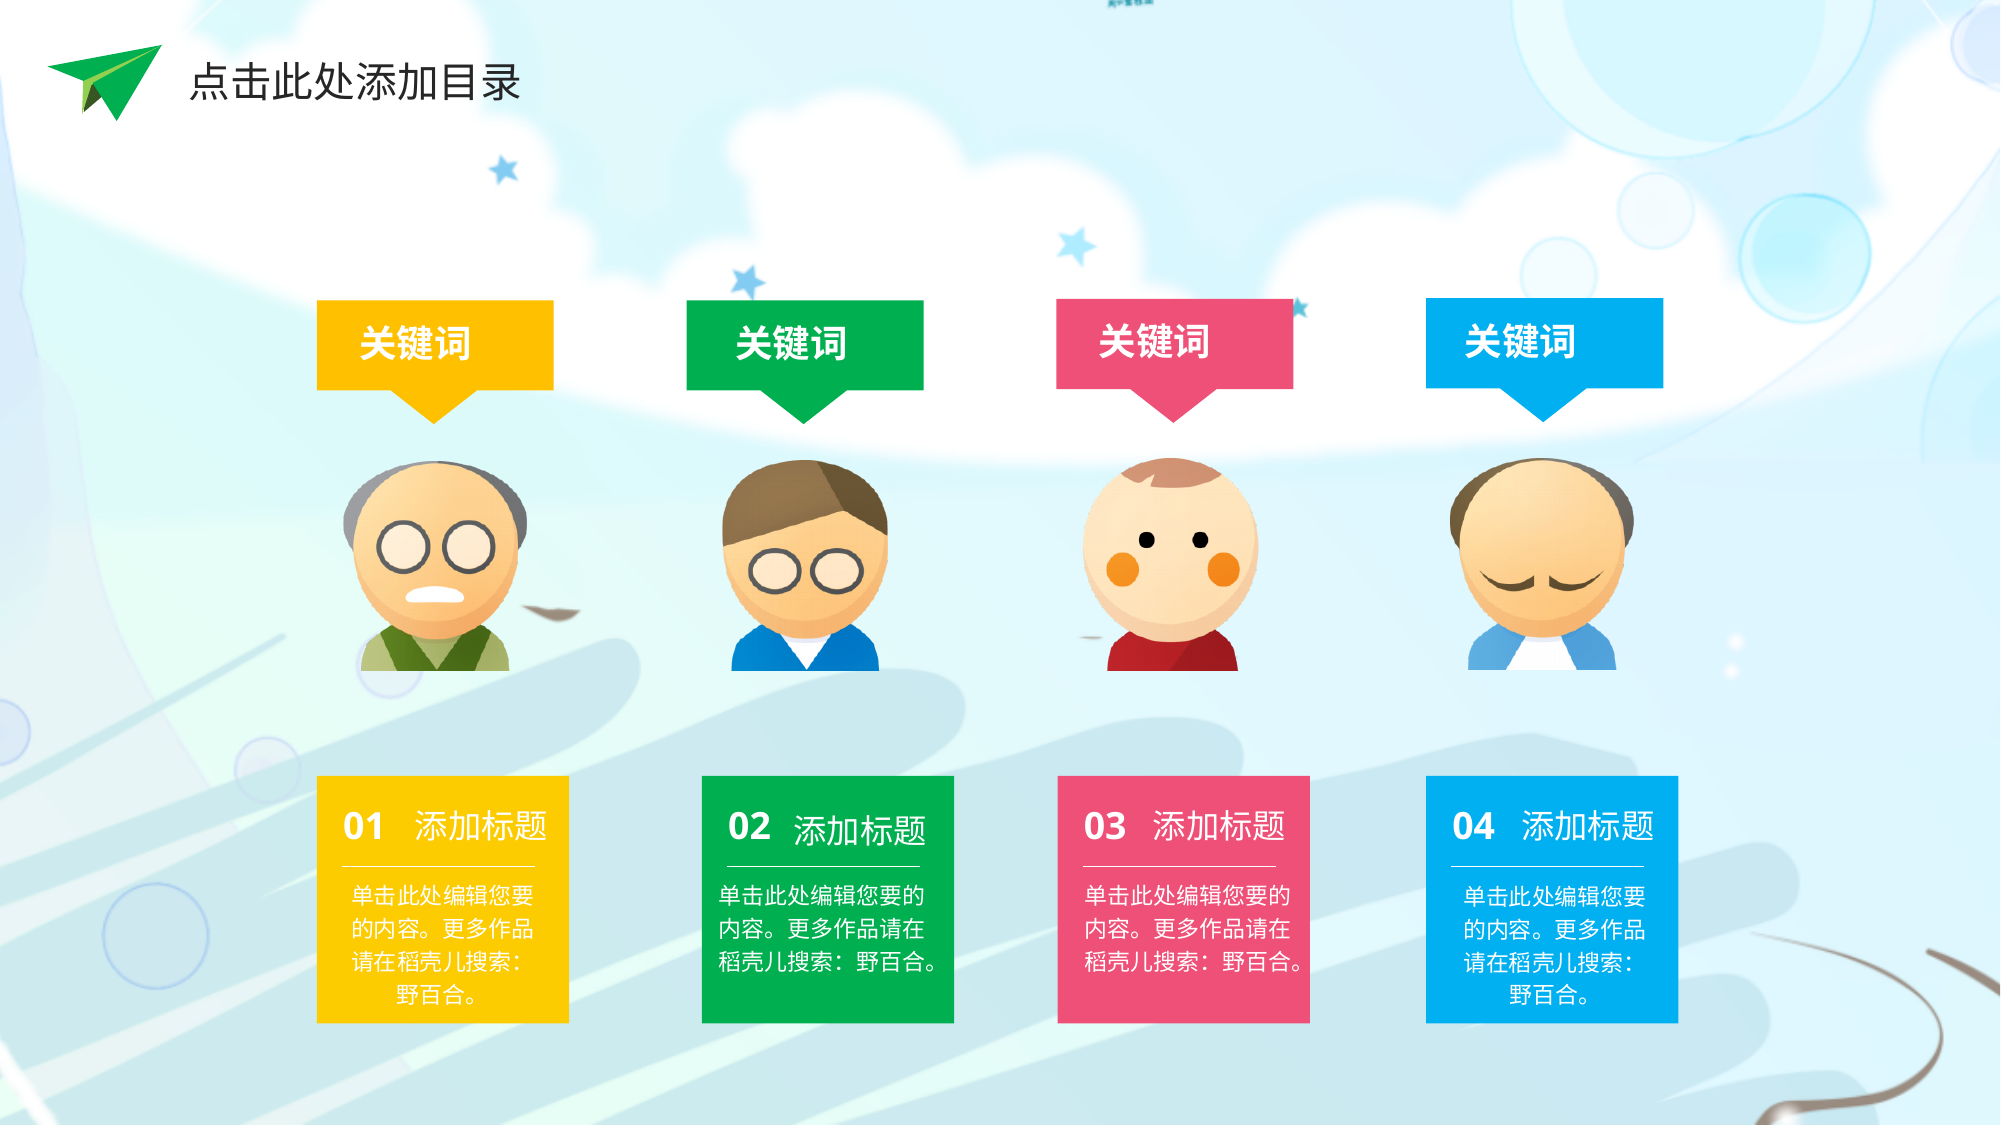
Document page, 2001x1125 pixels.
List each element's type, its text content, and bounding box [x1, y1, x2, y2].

text_box 03 [1069, 795, 1203, 855]
text_box [1425, 775, 1679, 1024]
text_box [686, 300, 924, 425]
text_box 点击此处添加目录 [173, 48, 576, 113]
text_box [1056, 298, 1294, 423]
text_box 04 [1437, 795, 1542, 855]
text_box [1426, 298, 1664, 423]
text_box [316, 775, 570, 1024]
picture [0, 0, 2001, 1125]
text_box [316, 300, 554, 425]
text_box [701, 775, 955, 1024]
text_box 单击此处编辑您要的内容。更多作品请在稻壳儿搜索：野百合。 [339, 876, 547, 1008]
text_box 02 [713, 795, 835, 855]
text_box 添加标题 [400, 798, 573, 853]
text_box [47, 44, 163, 121]
text_box 单击此处编辑您要的内容。更多作品请在稻壳儿搜索：野百合。 [1082, 876, 1294, 976]
text_box 单击此处编辑您要的内容。更多作品请在稻壳儿搜索：野百合。 [1451, 876, 1659, 1009]
text_box 01 [328, 795, 421, 855]
text_box 添加标题 [1138, 798, 1310, 853]
text_box [1057, 775, 1311, 1024]
text_box 添加标题 [778, 802, 951, 858]
text_box 添加标题 [1506, 798, 1679, 853]
text_box 单击此处编辑您要的内容。更多作品请在稻壳儿搜索：野百合。 [716, 876, 929, 976]
